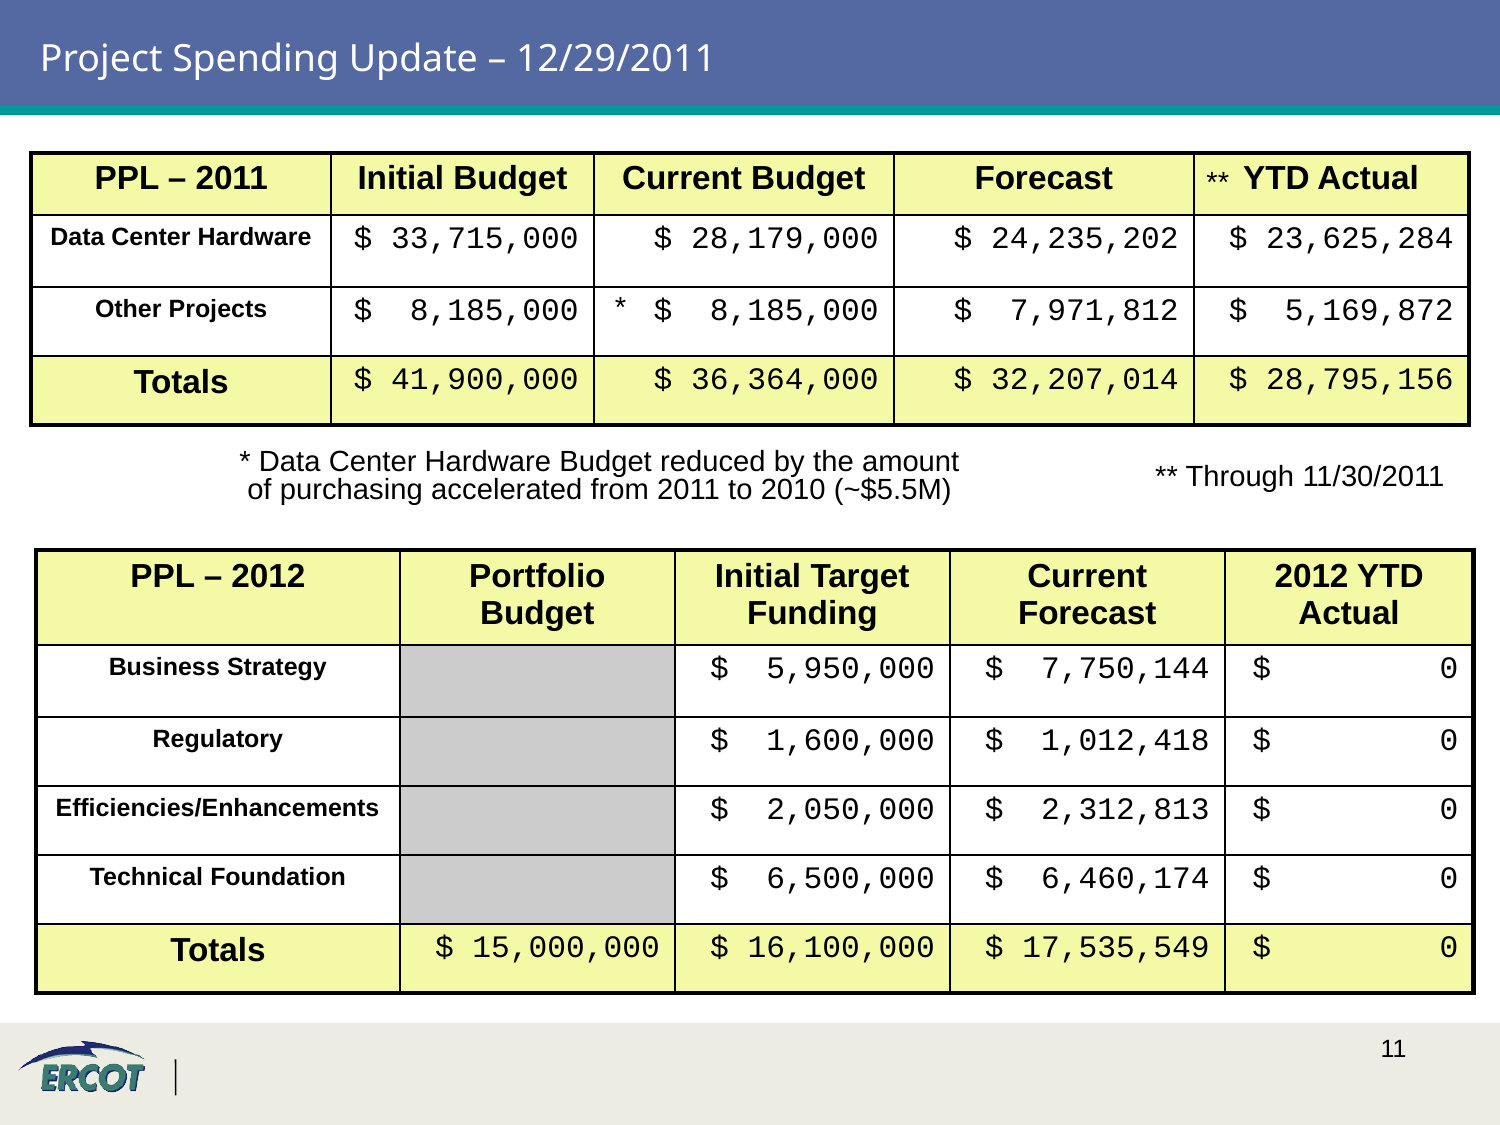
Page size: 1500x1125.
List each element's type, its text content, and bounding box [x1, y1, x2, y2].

table_header Forecast [895, 155, 1193, 214]
table_cell $ 0 [1226, 925, 1471, 991]
table_cell Technical Foundation [38, 856, 399, 923]
table_cell $ 17,535,549 [951, 925, 1224, 991]
table_header Current Forecast [951, 552, 1224, 644]
table_header PPL – 2011 [33, 155, 330, 214]
table_header 2012 YTD Actual [1226, 552, 1471, 644]
table_cell $ 5,169,872 [1195, 288, 1467, 355]
text_box * [600, 287, 638, 331]
table_header PPL – 2012 [38, 552, 399, 644]
table_cell $ 2,312,813 [951, 787, 1224, 854]
title Project Spending Update – 12/29/2011 [24, 0, 988, 113]
table_cell $ 0 [1226, 787, 1471, 854]
table_cell Data Center Hardware [33, 216, 330, 286]
table_cell [401, 646, 674, 716]
table_cell $ 28,795,156 [1195, 357, 1467, 423]
table_cell $ 1,600,000 [676, 718, 949, 785]
table_cell $ 0 [1226, 646, 1471, 716]
table_cell $ 6,460,174 [951, 856, 1224, 923]
table_cell Efficiencies/Enhancements [38, 787, 399, 854]
text_box * Data Center Hardware Budget reduced by the amount of purchasing accelerated from 2011 to 2010 (~$5.5M) [212, 442, 988, 513]
picture [10, 1031, 151, 1111]
table_cell [401, 856, 674, 923]
table_cell $ 7,971,812 [895, 288, 1193, 355]
table_cell $ 41,900,000 [332, 357, 593, 423]
table_cell $ 6,500,000 [676, 856, 949, 923]
table_header Current Budget [595, 155, 893, 214]
text_box ** Through 11/30/2011 [1137, 456, 1463, 500]
table_cell $ 33,715,000 [332, 216, 593, 286]
table_header Portfolio Budget [401, 552, 674, 644]
table_cell $ 15,000,000 [401, 925, 674, 991]
table_cell $ 5,950,000 [676, 646, 949, 716]
text_box ** [1180, 162, 1256, 206]
table_cell $ 2,050,000 [676, 787, 949, 854]
table_header Initial Budget [332, 155, 593, 214]
table_cell [401, 787, 674, 854]
table_cell $ 0 [1226, 856, 1471, 923]
table_cell $ 32,207,014 [895, 357, 1193, 423]
table_cell Totals [38, 925, 399, 991]
table_header YTD Actual [1195, 155, 1467, 214]
table_cell Business Strategy [38, 646, 399, 716]
table_cell $ 0 [1226, 718, 1471, 785]
table_cell Other Projects [33, 288, 330, 355]
table_cell $ 36,364,000 [595, 357, 893, 423]
table_cell $ 23,625,284 [1195, 216, 1467, 286]
table_cell Regulatory [38, 718, 399, 785]
table_cell $ 16,100,000 [676, 925, 949, 991]
table_cell $ 7,750,144 [951, 646, 1224, 716]
table_cell $ 24,235,202 [895, 216, 1193, 286]
table_cell $ 1,012,418 [951, 718, 1224, 785]
table_header Initial Target Funding [676, 552, 949, 644]
table_cell $ 8,185,000 [332, 288, 593, 355]
table_cell Totals [33, 357, 330, 423]
table_cell $ 8,185,000 [595, 288, 893, 355]
table_cell $ 28,179,000 [595, 216, 893, 286]
table_cell [401, 718, 674, 785]
